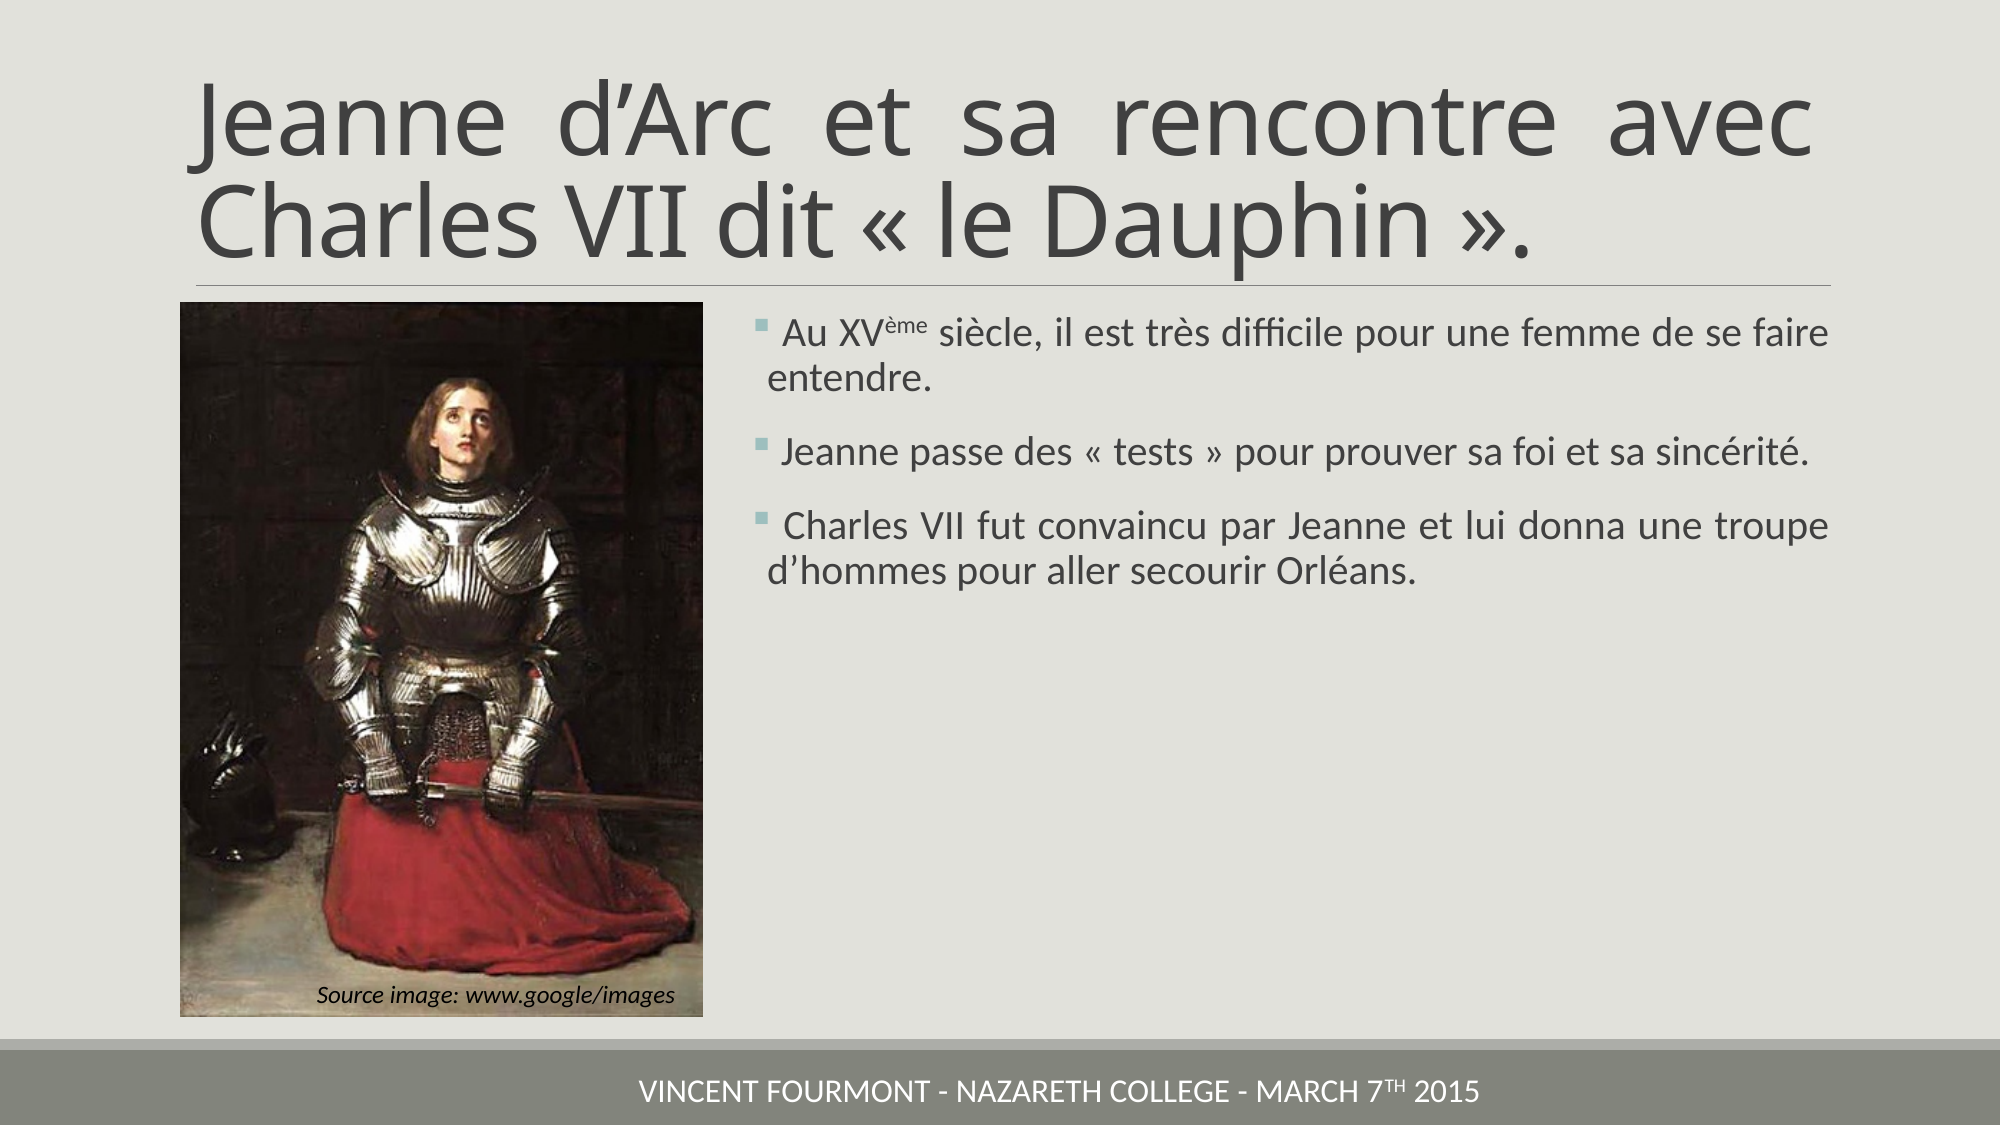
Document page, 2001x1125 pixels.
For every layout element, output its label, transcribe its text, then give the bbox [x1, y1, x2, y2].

title Jeanne d’Arc et sa rencontre avec Charles VII dit « le Dauphin ». [180, 47, 1830, 285]
list Au XVème siècle, il est très difficile pour une femme de se faire entendre. Jeanne passe des « tests » pour prouver sa foi et sa sincérité. Charles VII fut convaincu par Jeanne et lui donna une troupe d’hommes pour aller secourir Orléans. [752, 302, 1830, 1017]
footer Vincent FOURMONT - Nazareth College - March 7th 2015 [604, 1059, 1515, 1120]
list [179, 302, 703, 1018]
